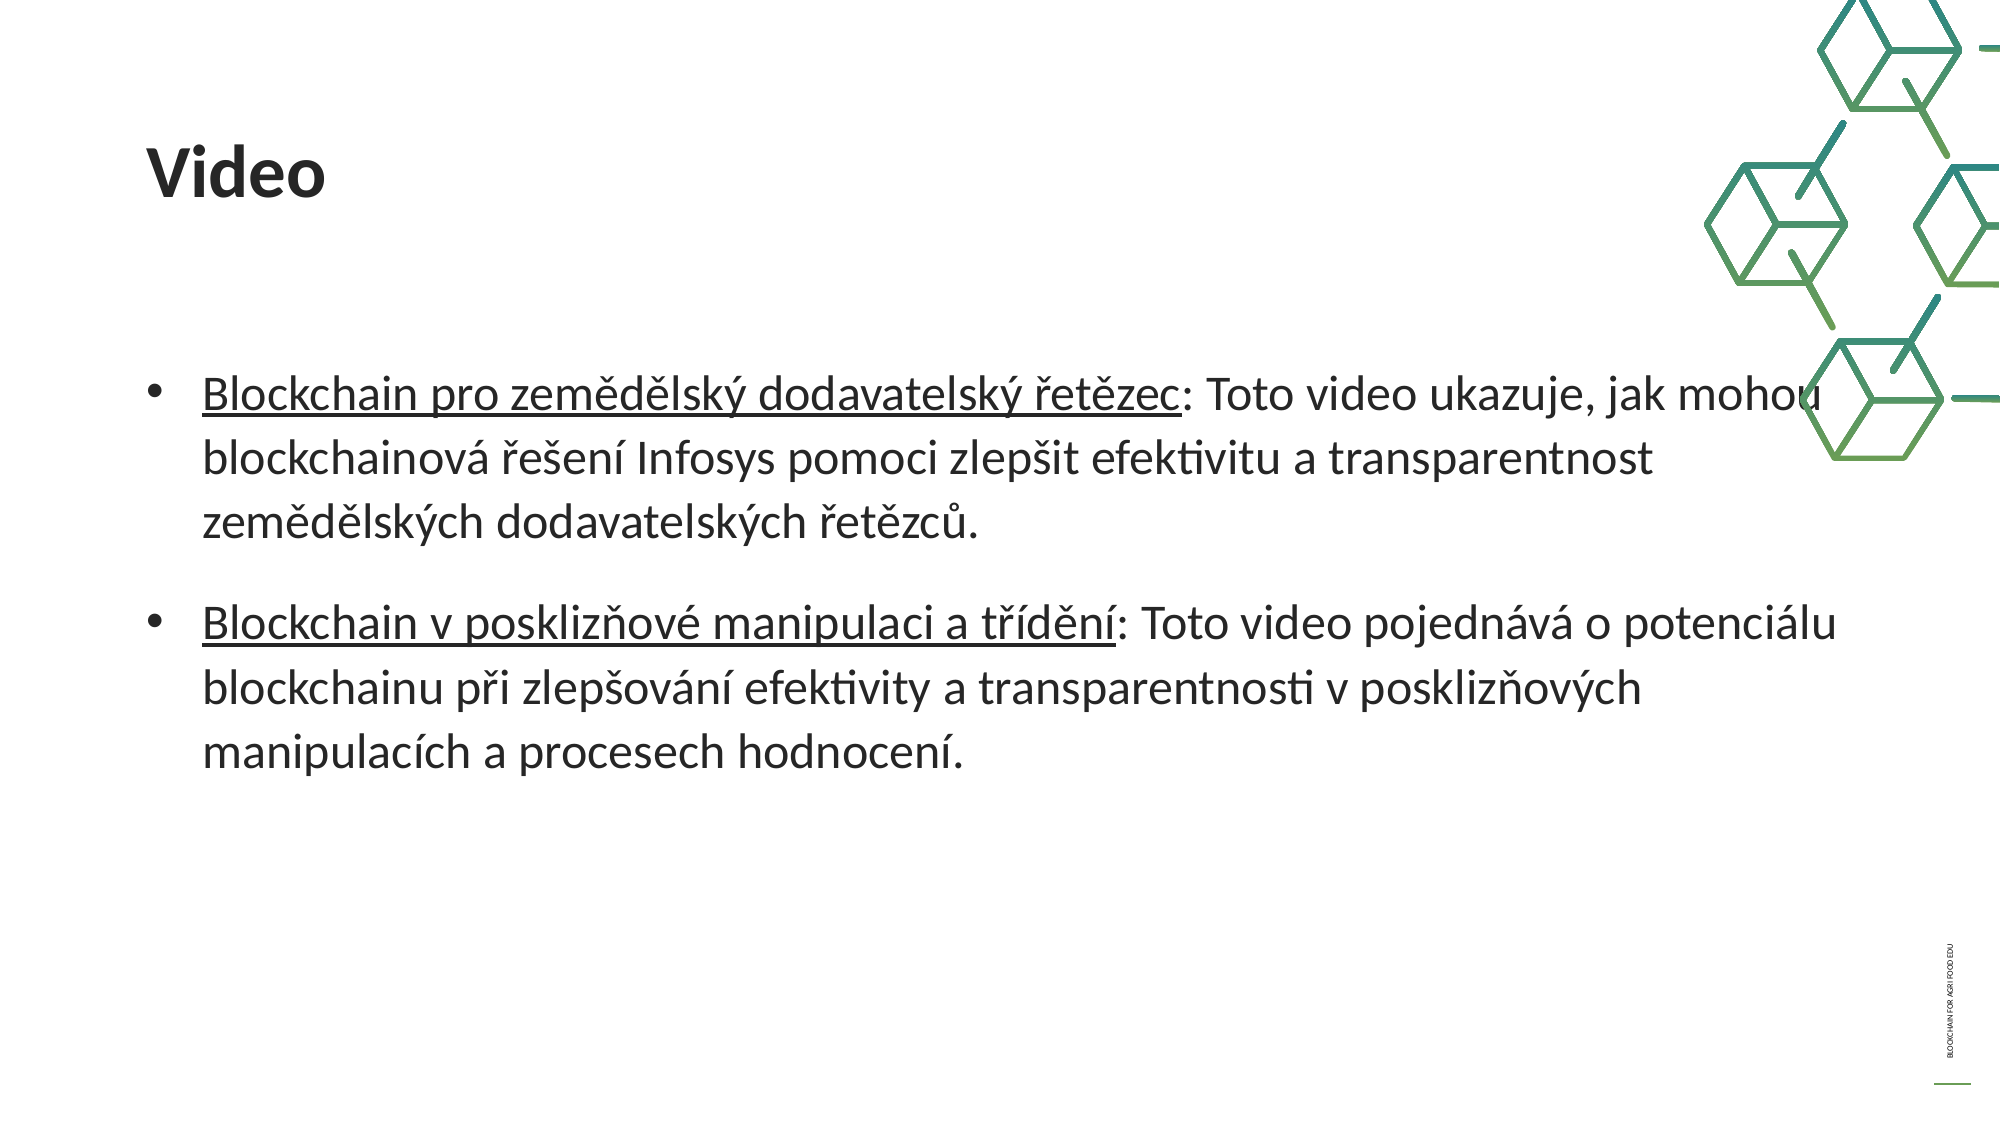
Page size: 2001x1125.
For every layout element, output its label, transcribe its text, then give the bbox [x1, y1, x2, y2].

list Blockchain pro zemědělský dodavatelský řetězec: Toto video ukazuje, jak mohou blockchainová řešení Infosys pomoci zlepšit efektivitu a transparentnost zemědělských dodavatelských řetězců. Blockchain v posklizňové manipulaci a třídění: Toto video pojednává o potenciálu blockchainu při zlepšování efektivity a transparentnosti v posklizňových manipulacích a procesech hodnocení. [130, 348, 1869, 1035]
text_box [1703, 0, 2000, 462]
list Video [130, 124, 1698, 337]
